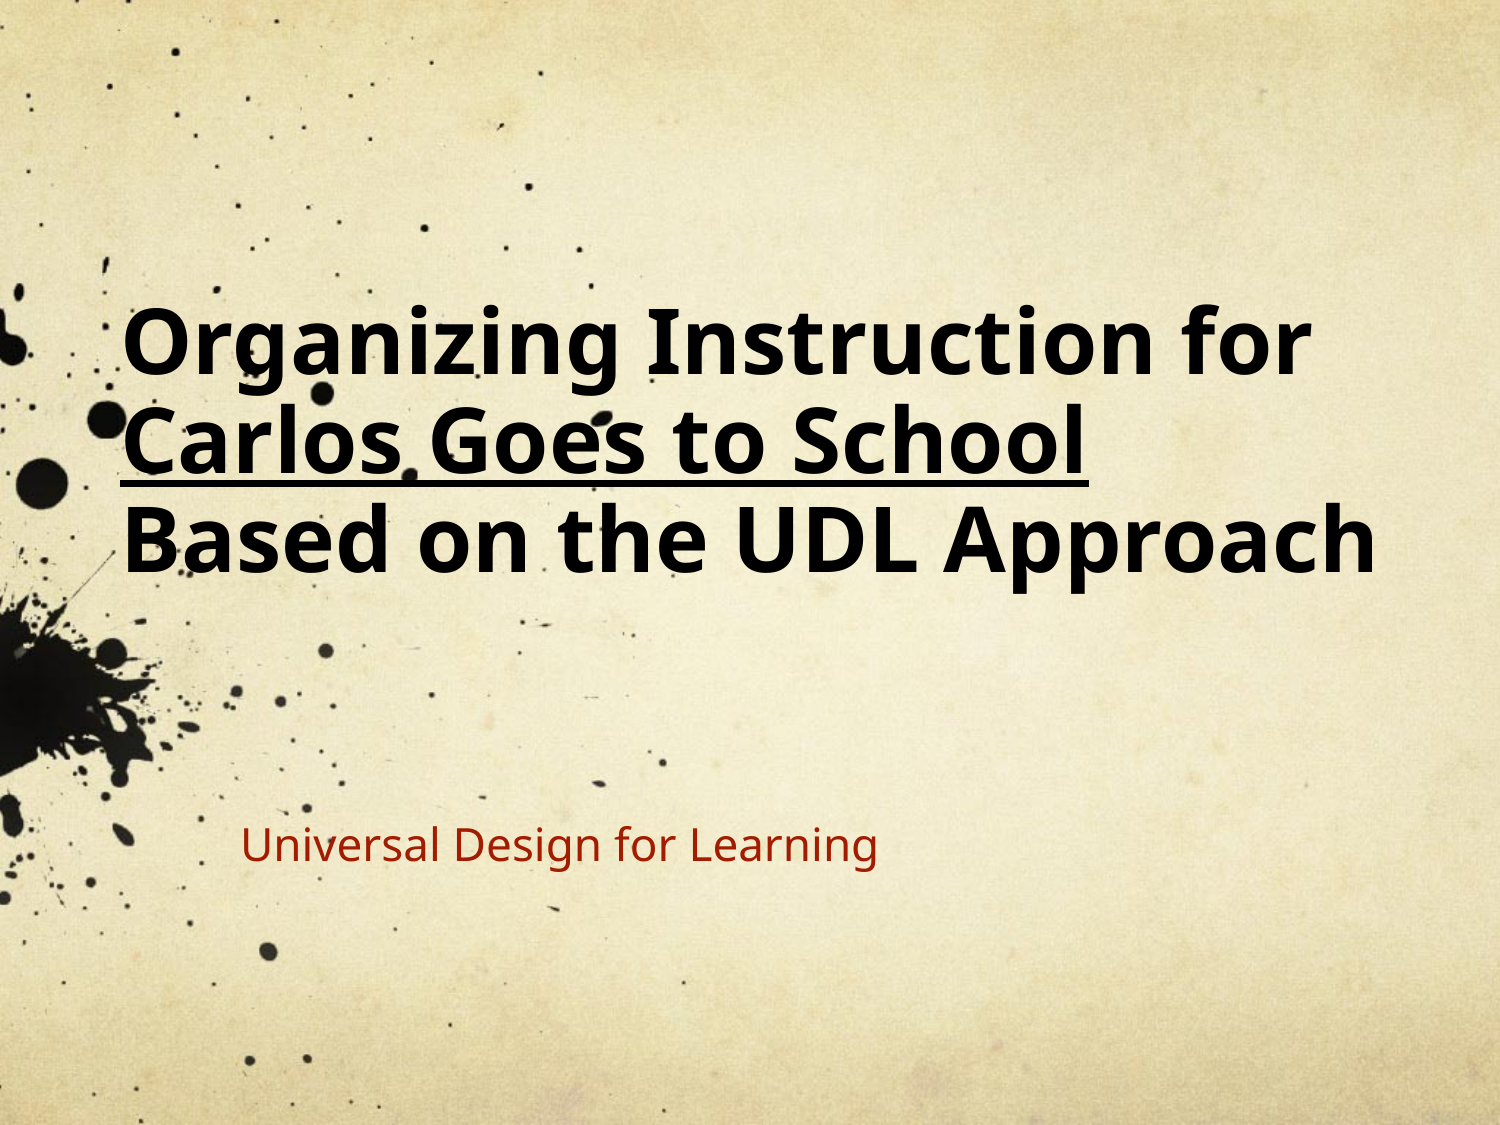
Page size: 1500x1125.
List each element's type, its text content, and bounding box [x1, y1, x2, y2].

title Organizing Instruction for Carlos Goes to School Based on the UDL Approach [112, 239, 1388, 591]
picture [0, 0, 1500, 1125]
subtitle Universal Design for Learning [225, 816, 1275, 925]
